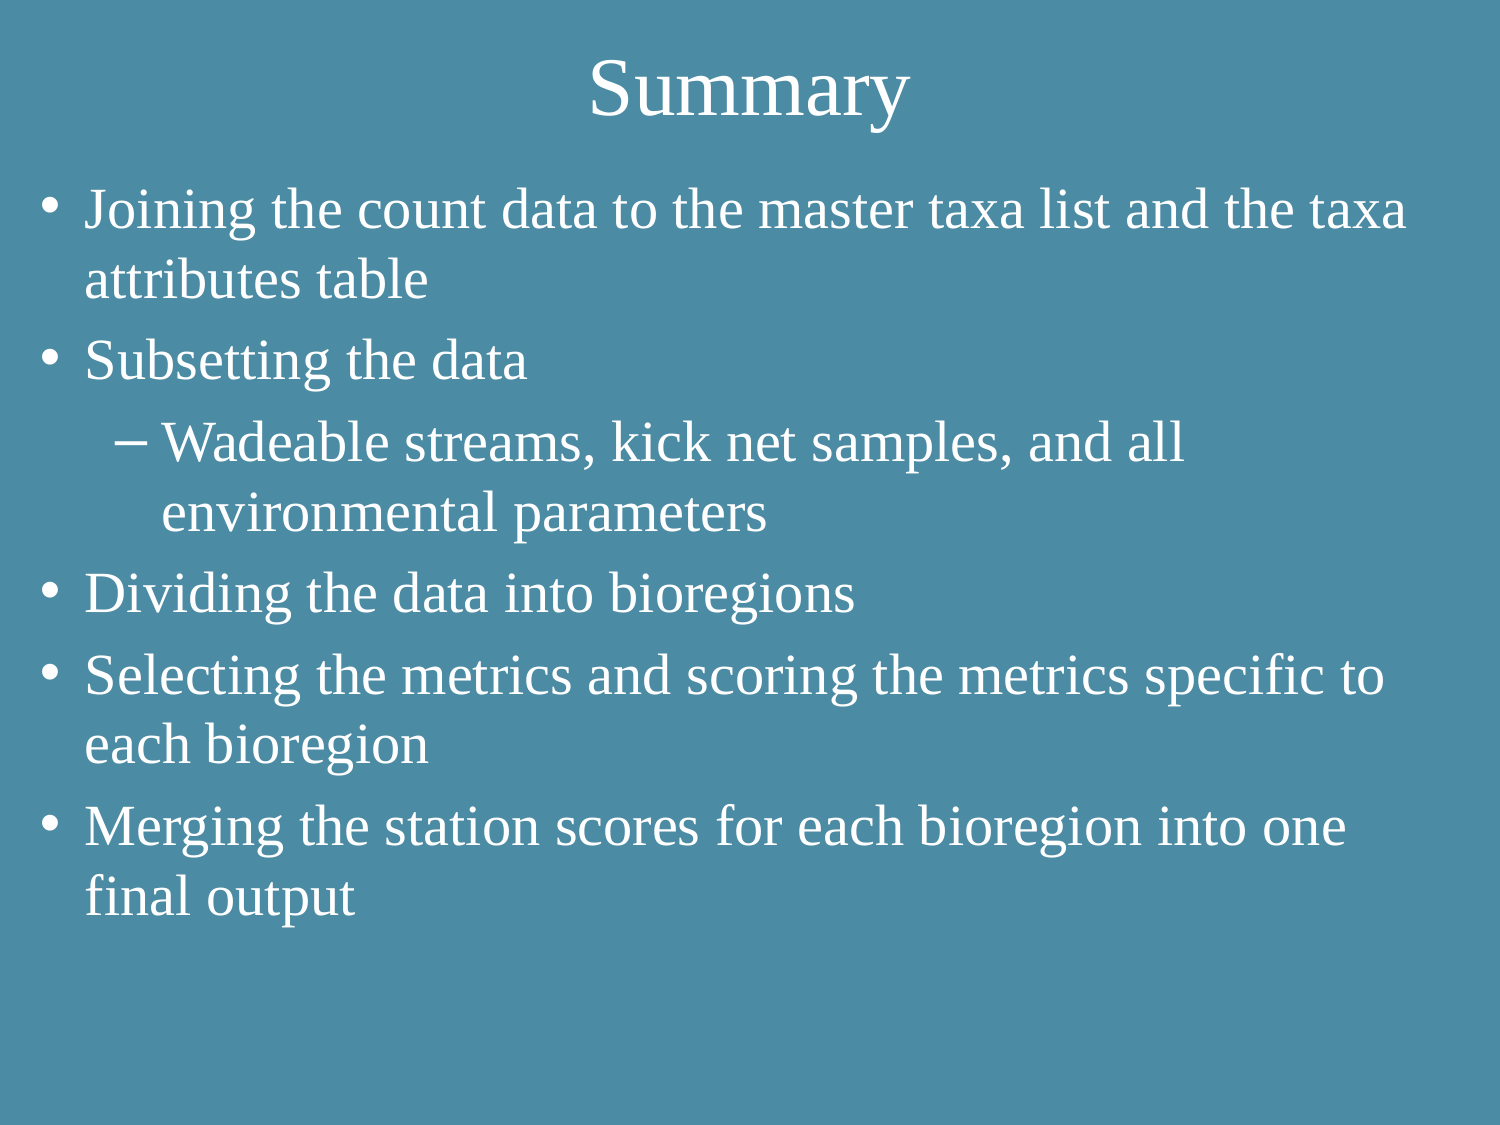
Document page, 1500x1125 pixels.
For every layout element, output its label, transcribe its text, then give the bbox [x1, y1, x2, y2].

title Summary [75, 24, 1425, 162]
list Joining the count data to the master taxa list and the taxa attributes table Subsetting the data Wadeable streams, kick net samples, and all environmental parameters Dividing the data into bioregions Selecting the metrics and scoring the metrics specific to each bioregion Merging the station scores for each bioregion into one final output [24, 162, 1463, 1100]
